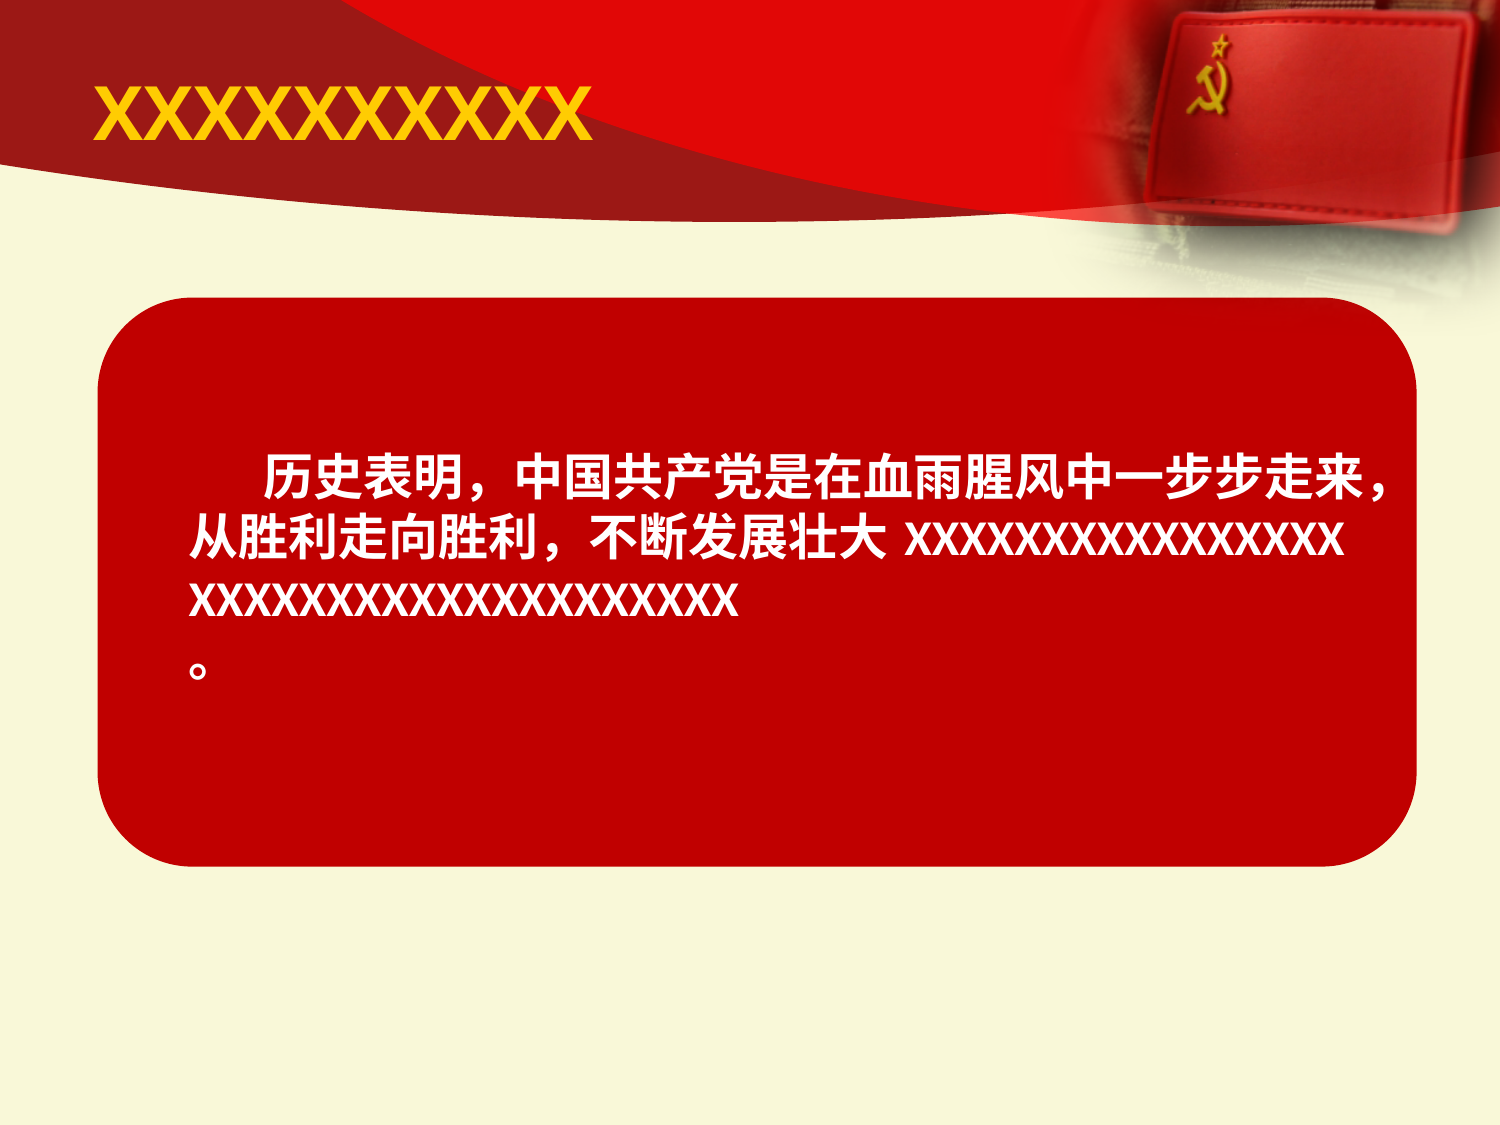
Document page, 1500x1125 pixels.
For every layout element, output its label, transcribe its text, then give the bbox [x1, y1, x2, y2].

text_box XXXXXXXXXXXXXXXX [889, 498, 1373, 574]
picture [1040, 0, 1500, 336]
text_box XXXXXXXXXXXXXXXXXXXX。 [174, 559, 792, 695]
text_box XXXXXXXXXX [78, 58, 609, 164]
text_box 历史表明，中国共产党是在血雨腥风中一步步走来，从胜利走向胜利，不断发展壮大 [173, 438, 1417, 574]
text_box [96, 296, 1418, 868]
